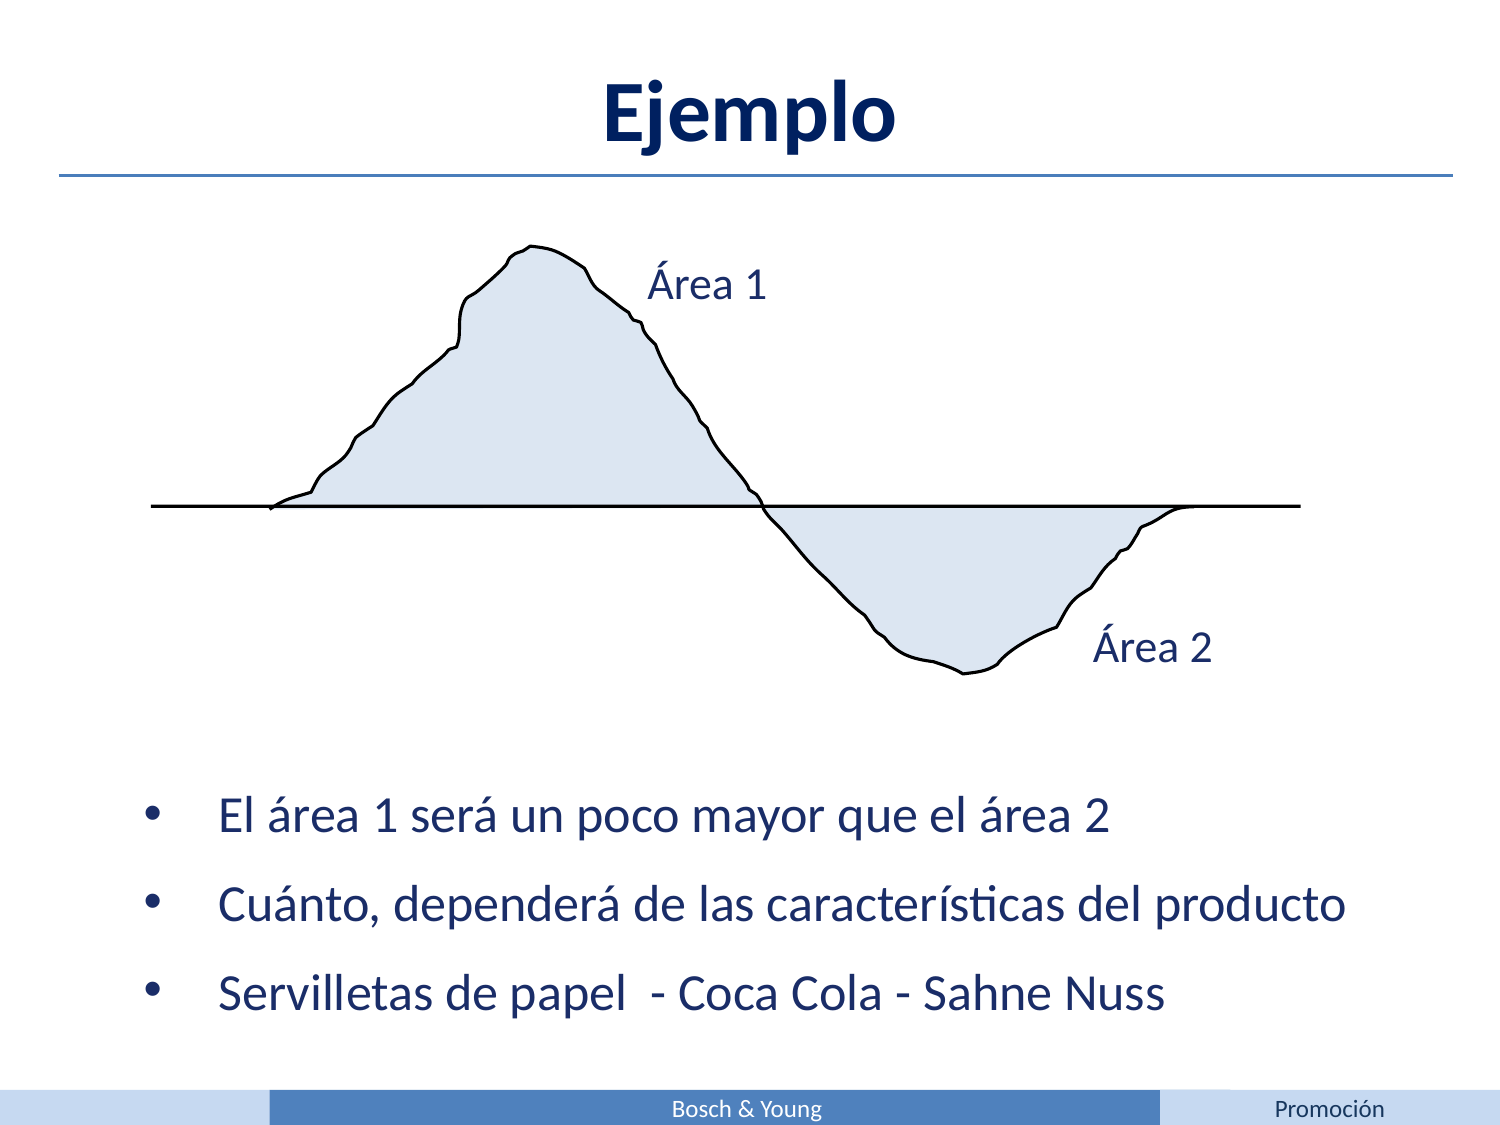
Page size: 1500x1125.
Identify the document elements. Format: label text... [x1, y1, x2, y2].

text_box Bosch & Young [272, 1088, 1158, 1125]
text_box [150, 245, 1341, 681]
text_box [0, 1088, 272, 1125]
text_box Ejemplo [35, 46, 1465, 167]
text_box Promoción [1158, 1088, 1500, 1125]
text_box El área 1 será un poco mayor que el área 2 Cuánto, dependerá de las características del producto Servilletas de papel - Coca Cola - Sahne Nuss [128, 773, 1418, 1028]
